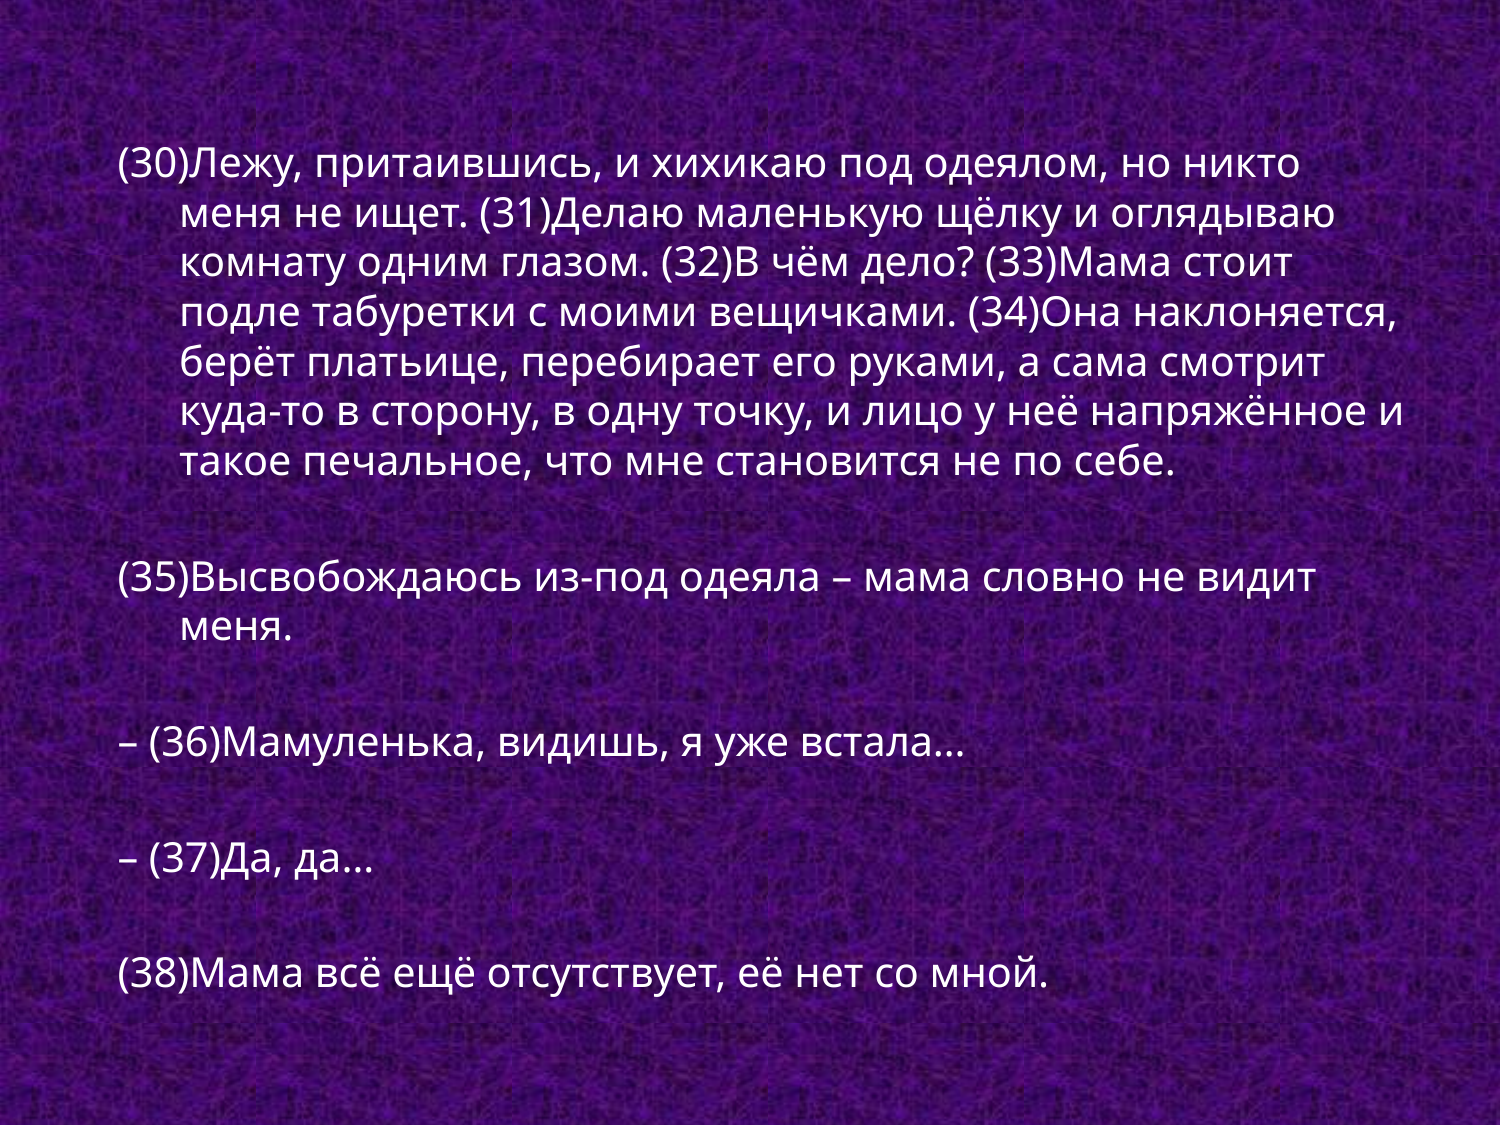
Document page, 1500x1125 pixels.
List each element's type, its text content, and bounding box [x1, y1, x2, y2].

list (30)Лежу, притаившись, и хихикаю под одеялом, но никто меня не ищет. (31)Делаю маленькую щёлку и оглядываю комнату одним глазом. (32)В чём дело? (33)Мама стоит подле табуретки с моими вещичками. (34)Она наклоняется, берёт платьице, перебирает его руками, а сама смотрит куда-то в сторону, в одну точку, и лицо у неё напряжённое и такое печальное, что мне становится не по себе. (35)Высвобождаюсь из-под одеяла – мама словно не видит меня. – (36)Мамуленька, видишь, я уже встала… – (37)Да, да… (38)Мама всё ещё отсутствует, её нет со мной. [82, 128, 1425, 1035]
picture [0, 0, 1500, 1125]
